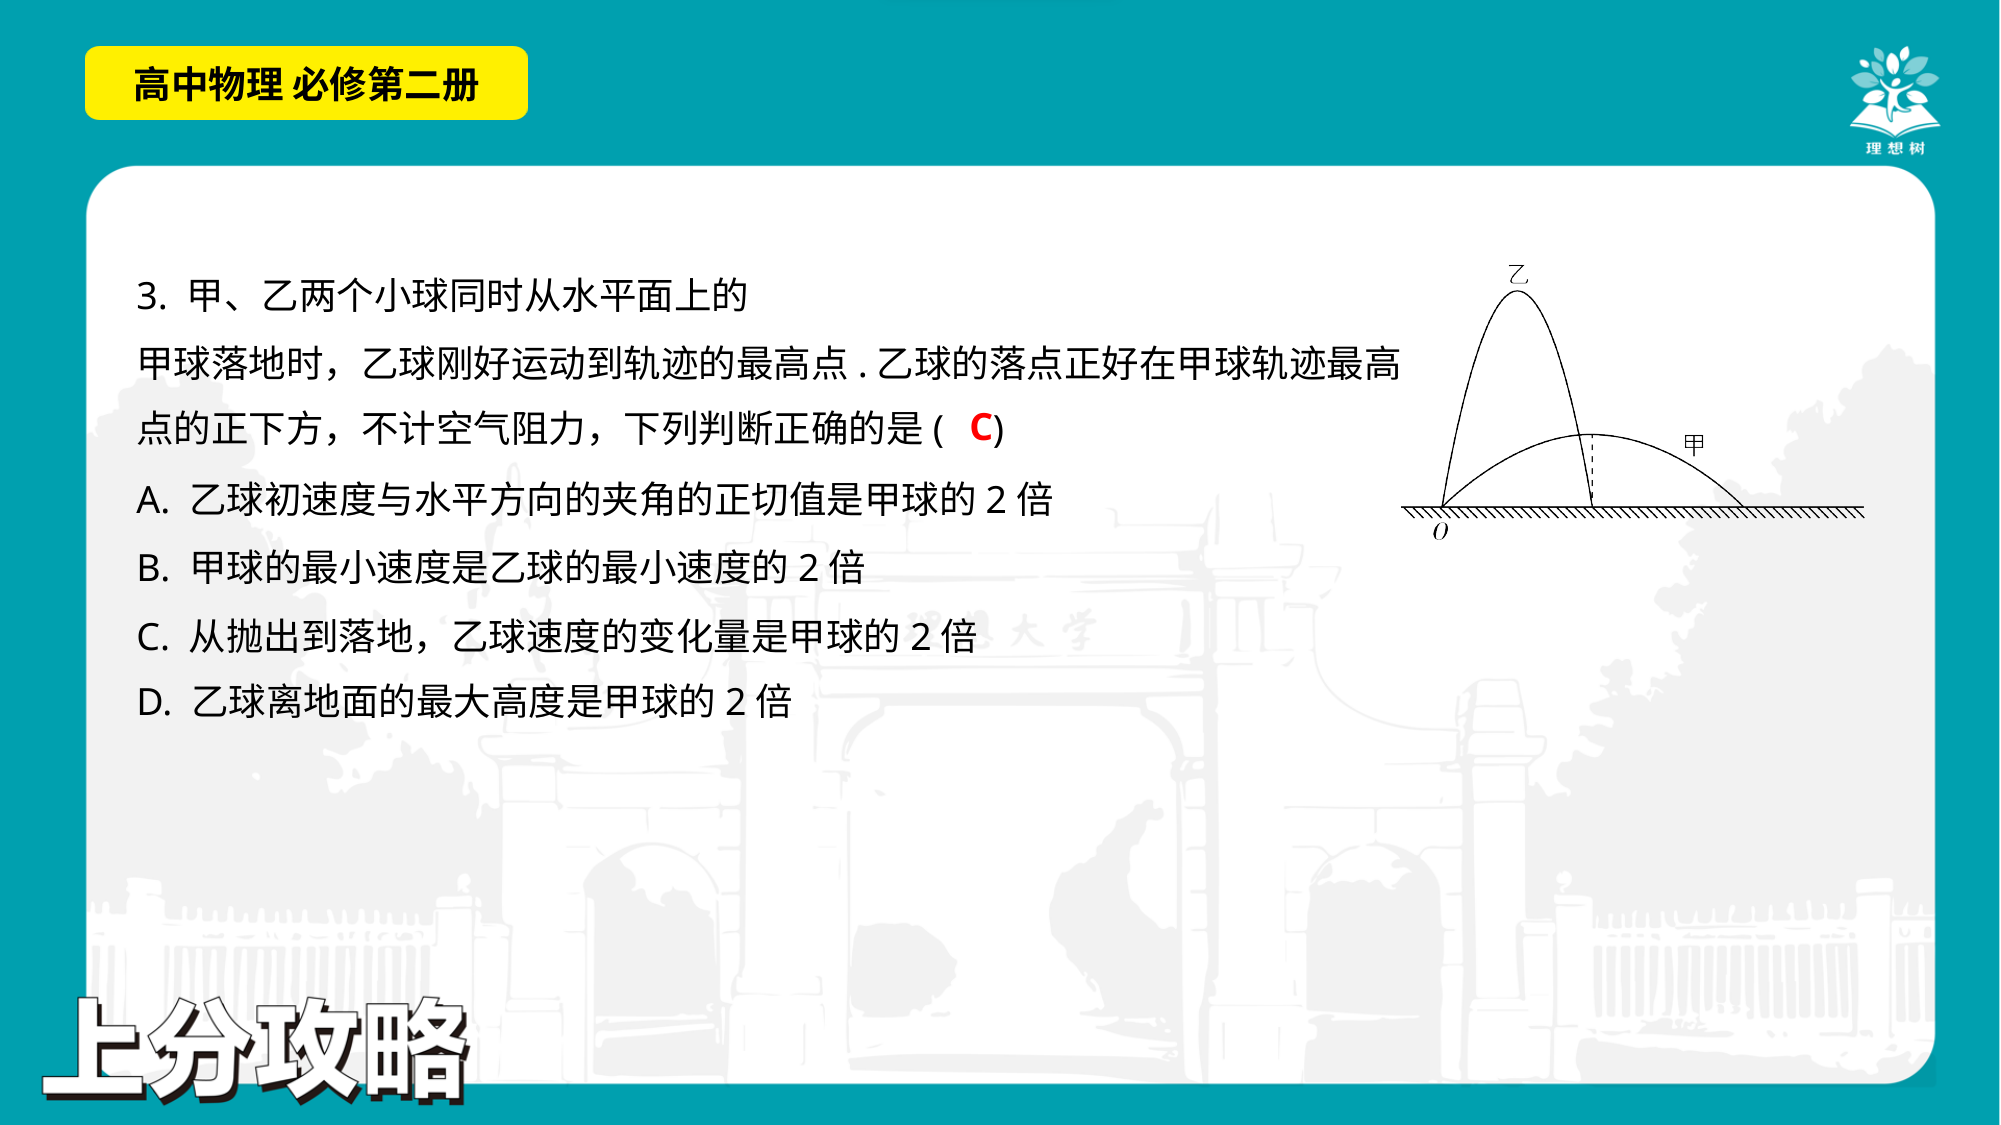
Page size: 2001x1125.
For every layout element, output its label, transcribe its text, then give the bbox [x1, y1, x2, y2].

text_box C [954, 383, 1009, 442]
picture [0, 0, 2000, 1125]
text_box A. 乙球初速度与水平方向的夹角的正切值是甲球的2倍 B. 甲球的最小速度是乙球的最小速度的2倍 C. 从抛出到落地，乙球速度的变化量是甲球的2倍 D. 乙球离地面的最大高度是甲球的2倍 [136, 451, 1386, 716]
